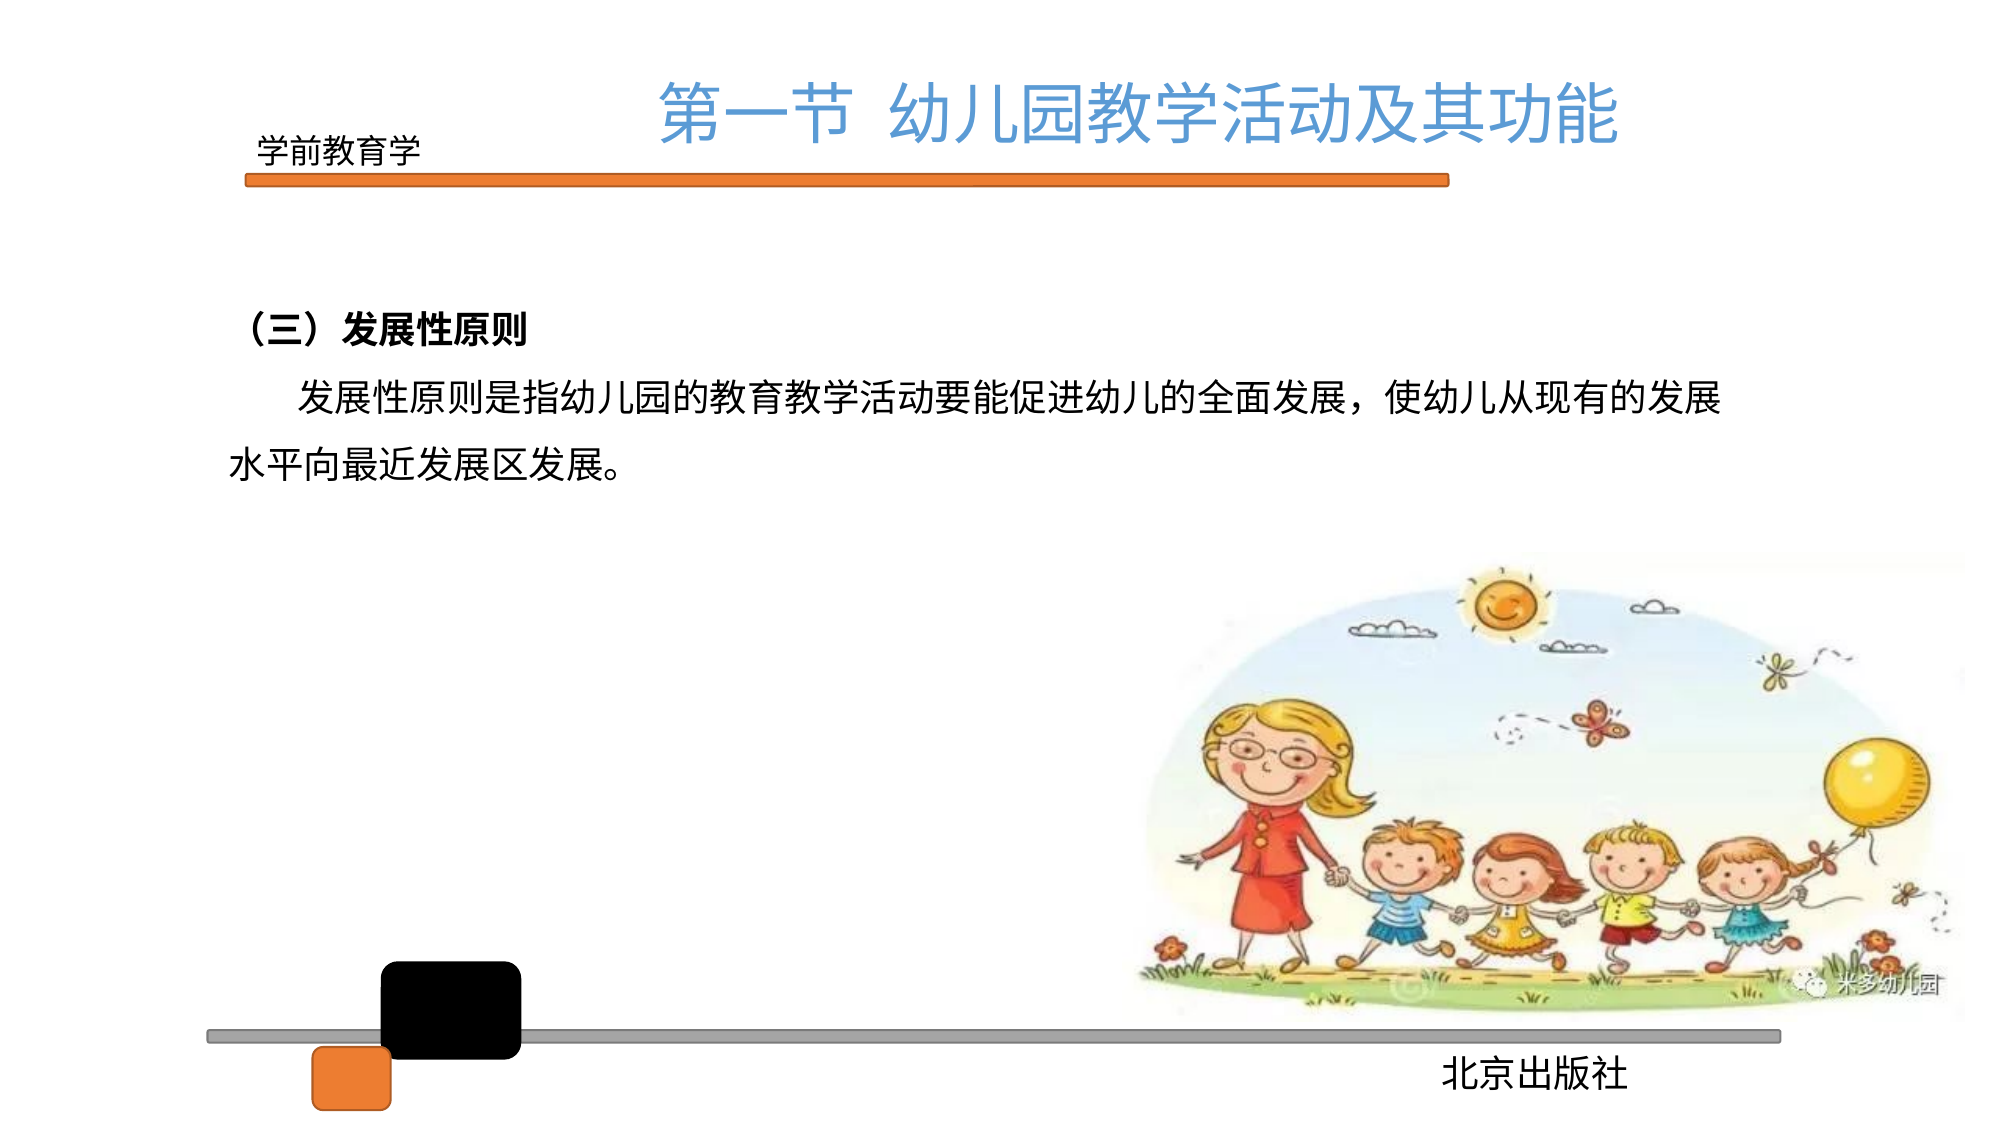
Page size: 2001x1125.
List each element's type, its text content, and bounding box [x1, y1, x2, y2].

text_box （三）发展性原则 发展性原则是指幼儿园的教育教学活动要能促进幼儿的全面发展，使幼儿从现有的发展水平向最近发展区发展。 [214, 208, 1771, 606]
picture [1122, 552, 1965, 1022]
text_box 第一节 幼儿园教学活动及其功能 [641, 64, 1636, 160]
